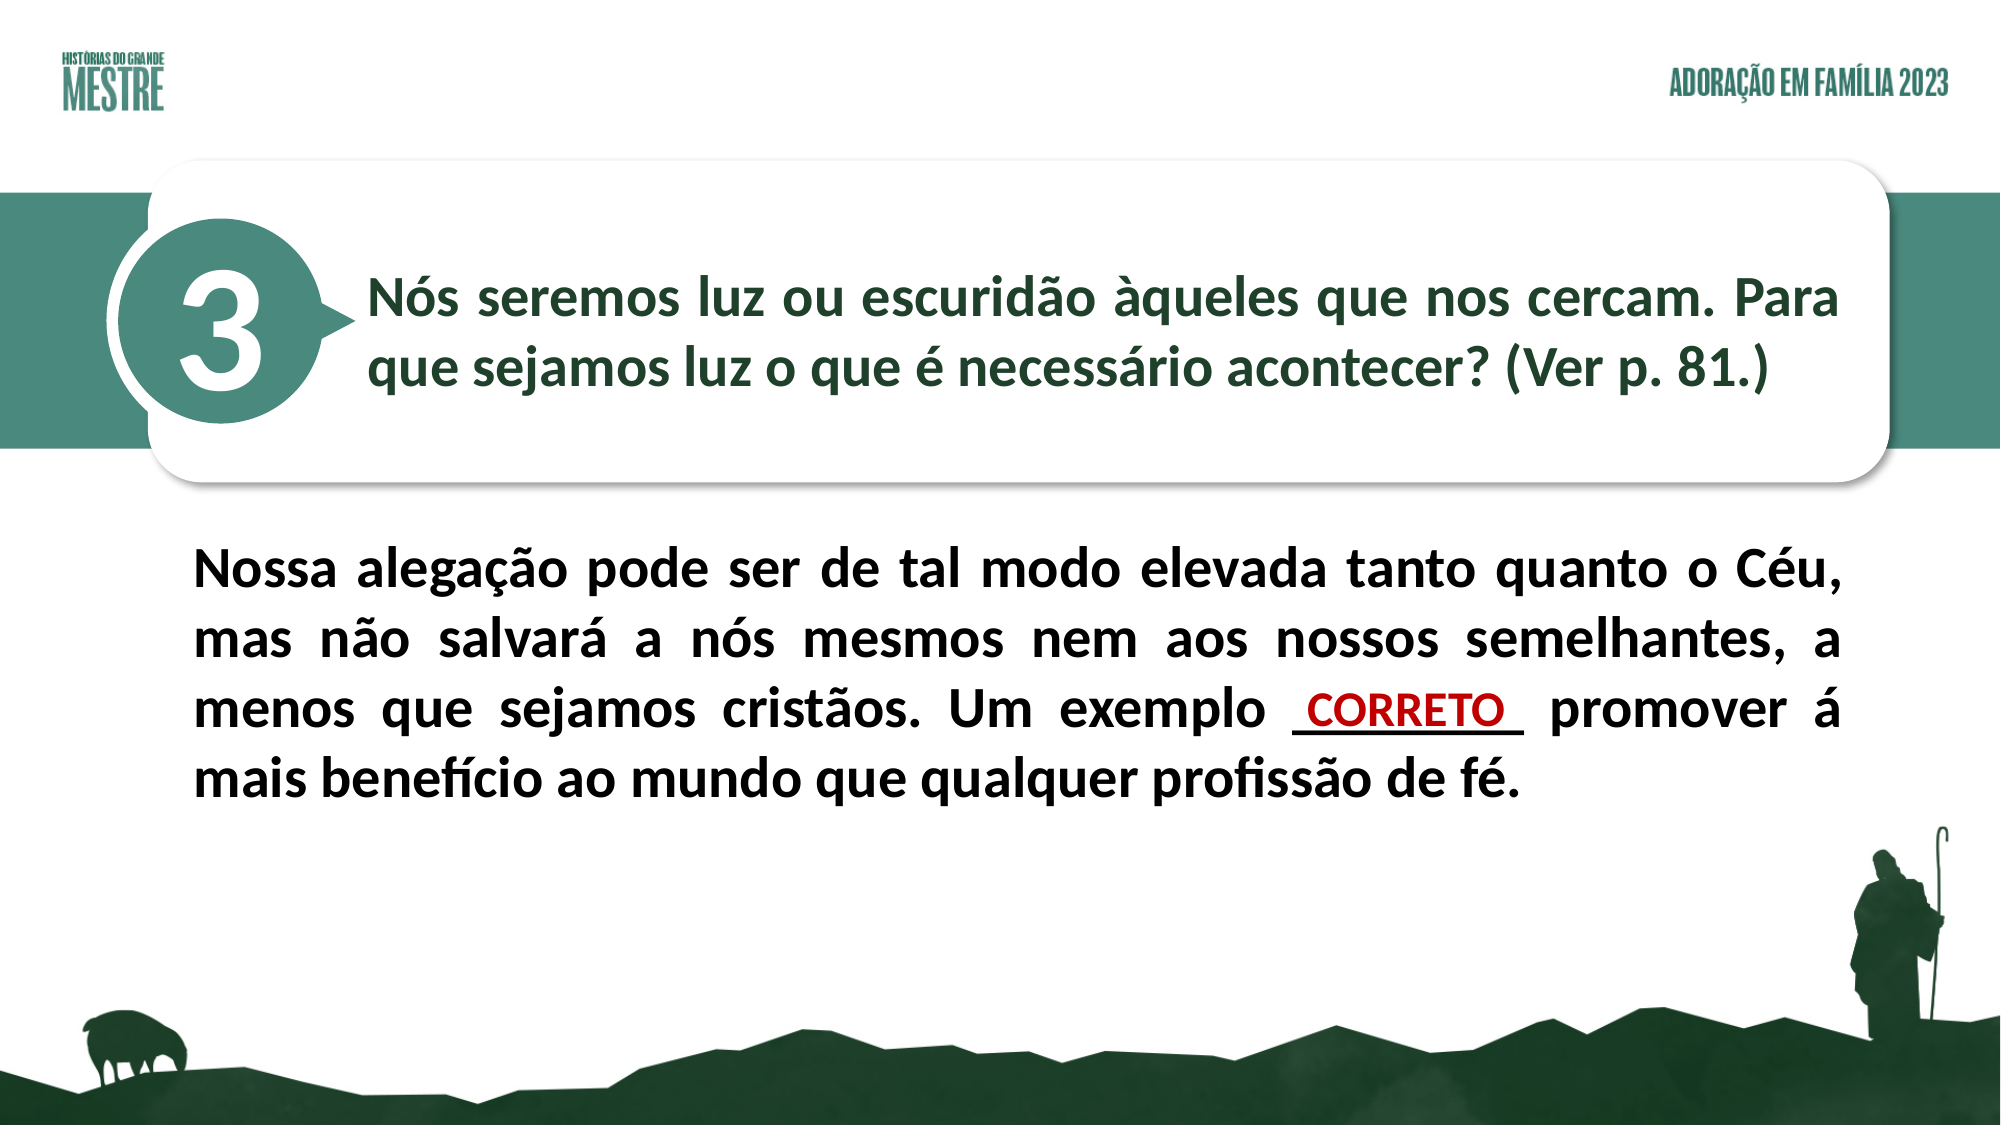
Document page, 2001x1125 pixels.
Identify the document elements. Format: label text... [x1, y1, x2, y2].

text_box CORRETO [1293, 669, 1573, 745]
text_box Nossa alegação pode ser de tal modo elevada tanto quanto o Céu, mas não salvará a nós mesmos nem aos nossos semelhantes, a menos que sejamos cristãos. Um exemplo ________ promover á mais benefício ao mundo que qualquer profissão de fé. [179, 521, 1859, 817]
picture [0, 0, 2001, 1125]
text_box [0, 160, 2000, 483]
